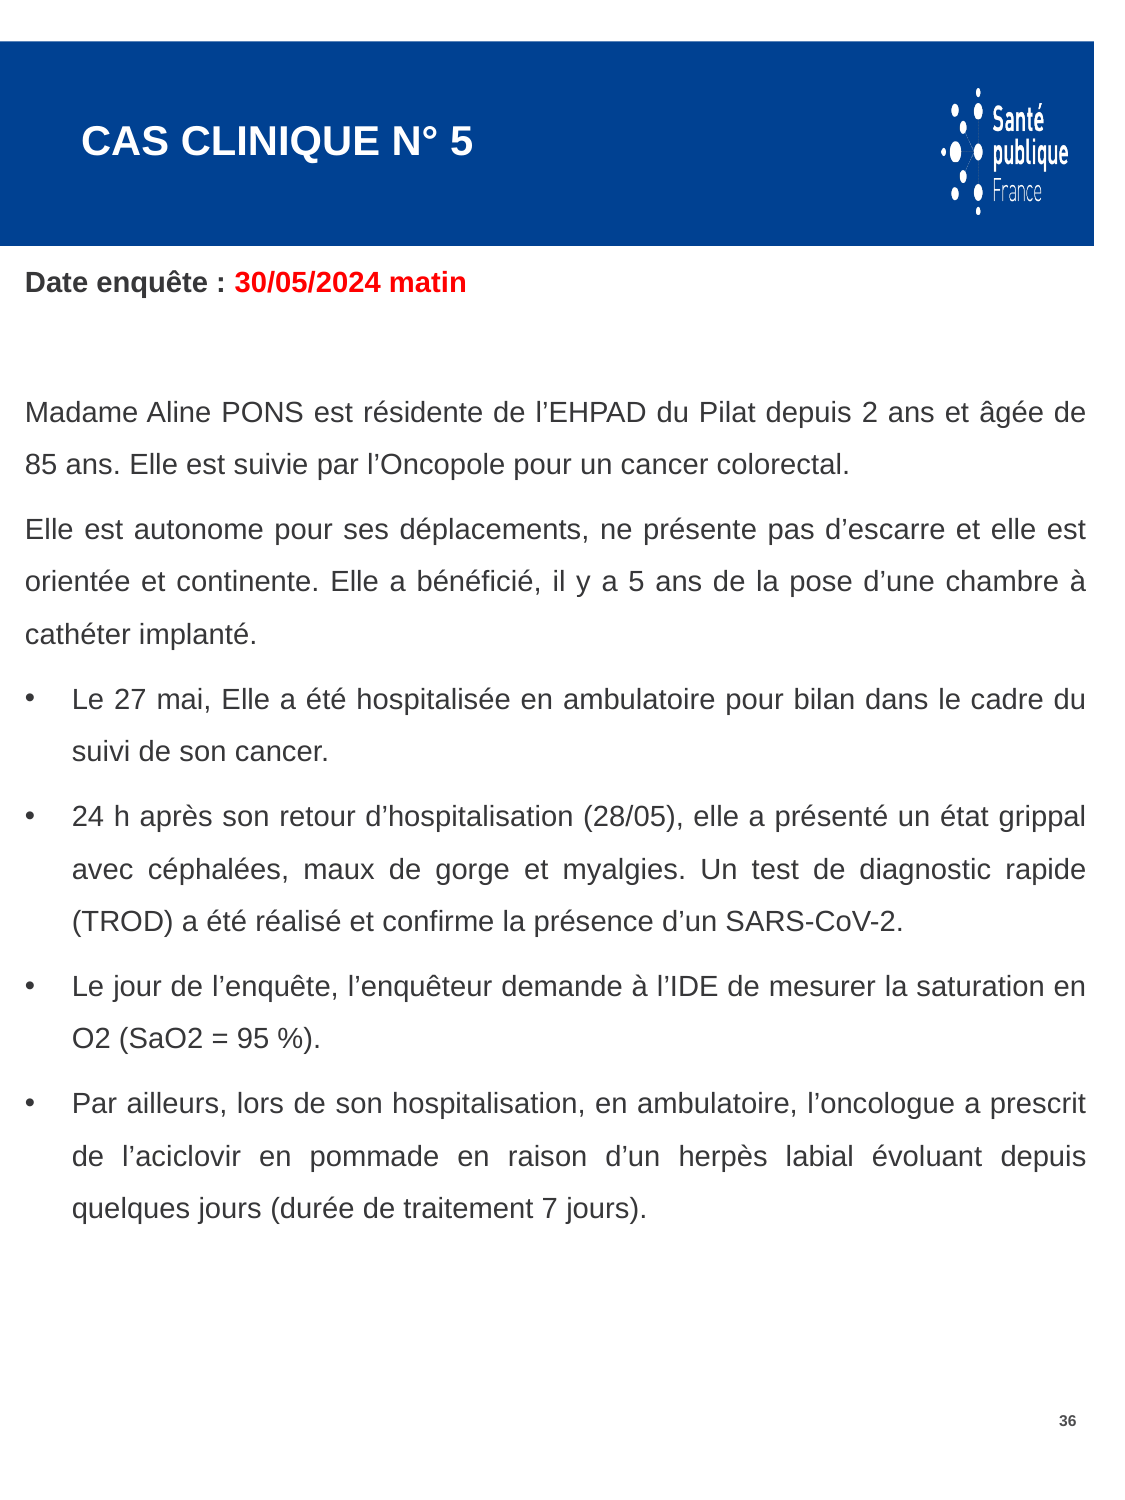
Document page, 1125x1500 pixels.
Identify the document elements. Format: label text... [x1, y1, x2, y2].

list Date enquête : 30/05/2024 matin Madame Aline PONS est résidente de l’EHPAD du Pilat depuis 2 ans et âgée de 85 ans. Elle est suivie par l’Oncopole pour un cancer colorectal. Elle est autonome pour ses déplacements, ne présente pas d’escarre et elle est orientée et continente. Elle a bénéficié, il y a 5 ans de la pose d’une chambre à cathéter implanté. Le 27 mai, Elle a été hospitalisée en ambulatoire pour bilan dans le cadre du suivi de son cancer. 24 h après son retour d’hospitalisation (28/05), elle a présenté un état grippal avec céphalées, maux de gorge et myalgies. Un test de diagnostic rapide (TROD) a été réalisé et confirme la présence d’un SARS-CoV-2. Le jour de l’enquête, l’enquêteur demande à l’IDE de mesurer la saturation en O2 (SaO2 = 95 %). Par ailleurs, lors de son hospitalisation, en ambulatoire, l’oncologue a prescrit de l’aciclovir en pommade en raison d’un herpès labial évoluant depuis quelques jours (durée de traitement 7 jours). [19, 245, 1094, 1447]
title Cas clinique n° 5 [75, 41, 908, 245]
picture [941, 88, 1068, 215]
